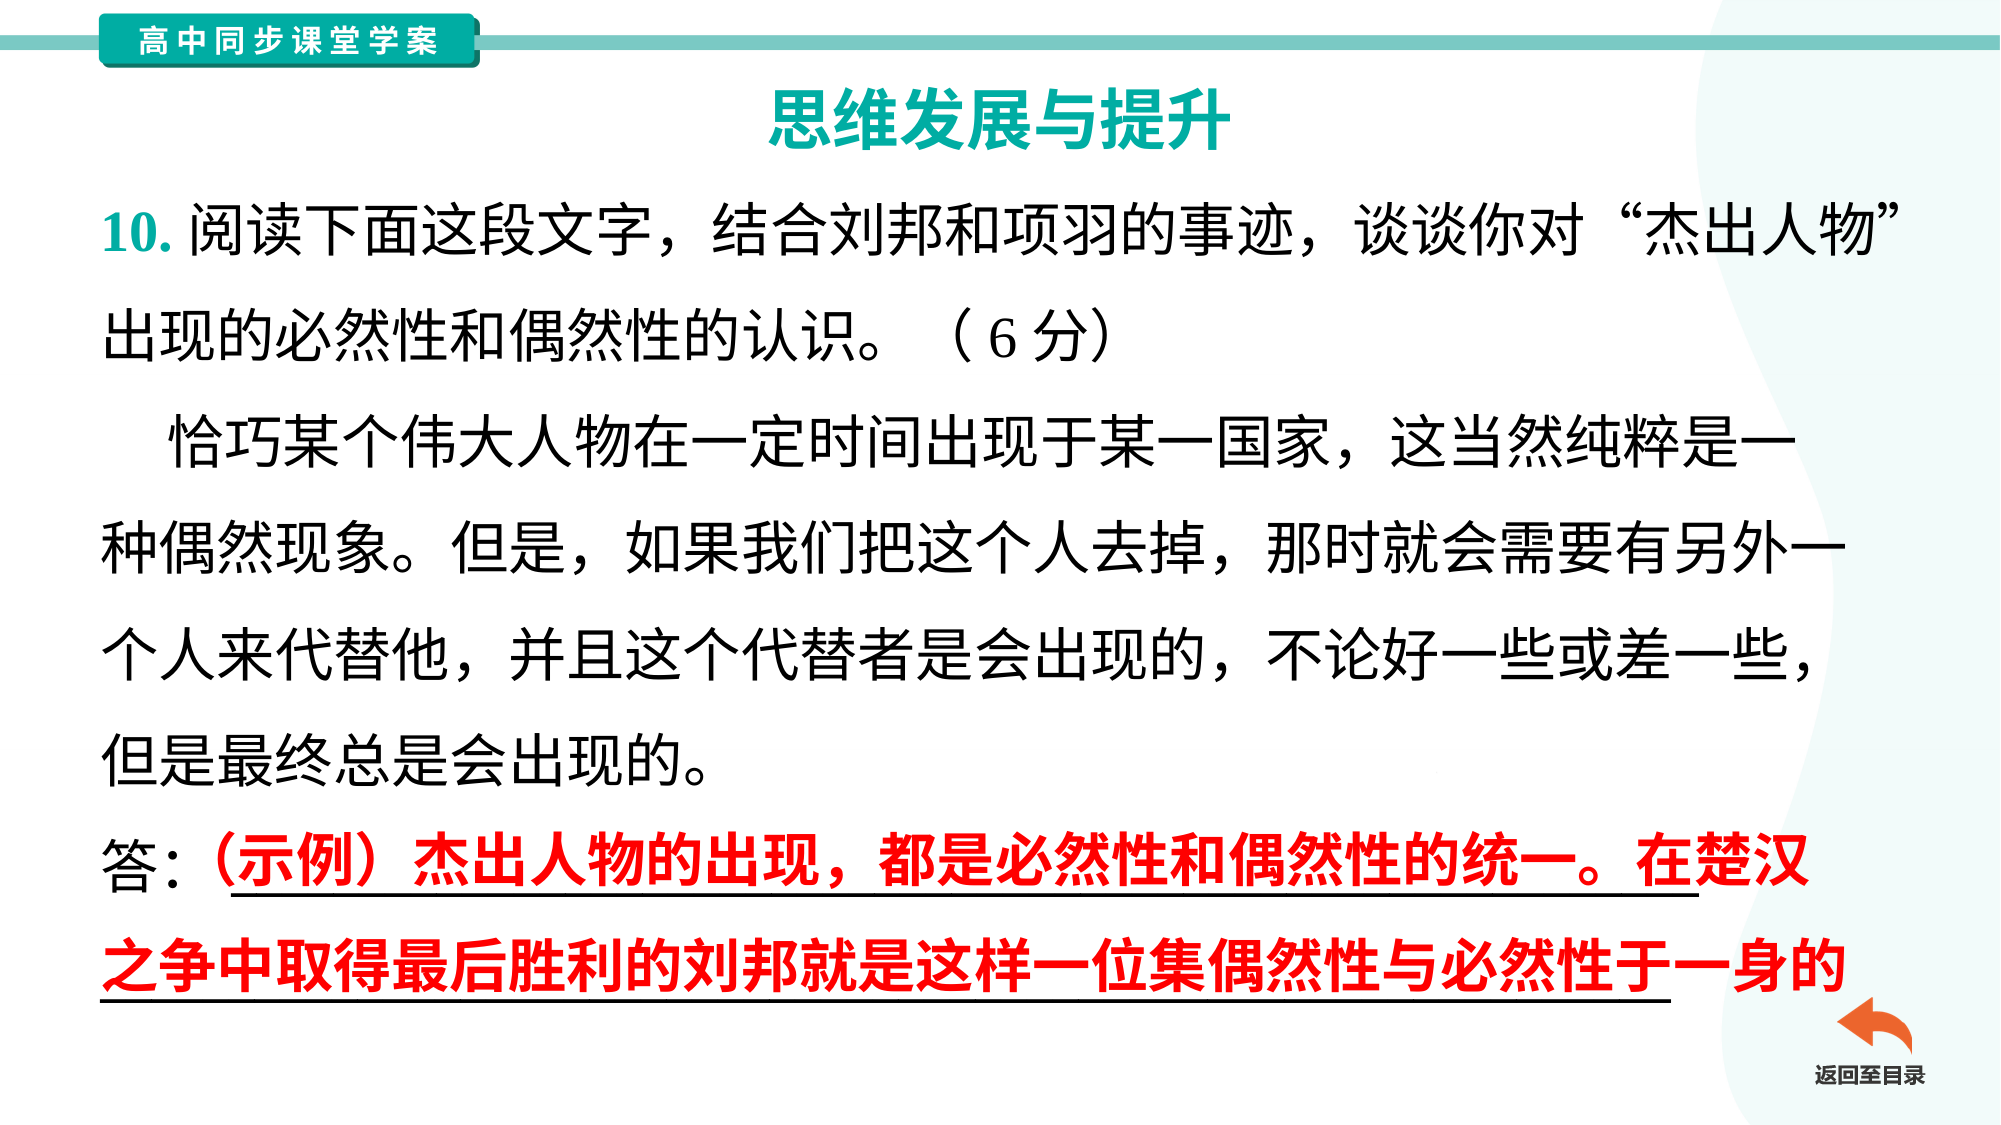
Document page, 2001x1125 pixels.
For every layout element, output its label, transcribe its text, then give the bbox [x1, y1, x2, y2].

text_box 10.阅读下面这段文字，结合刘邦和项羽的事迹，谈谈你对“杰出人物” 出现的必然性和偶然性的认识。（6分） 恰巧某个伟大人物在一定时间出现于某一国家，这当然纯粹是一 种偶然现象。但是，如果我们把这个人去掉，那时就会需要有另外一 个人来代替他，并且这个代替者是会出现的，不论好一些或差一些， 但是最终总是会出现的。 答：_________________________________________________________ _____________________________________________________________ [100, 156, 1899, 786]
text_box 10.阅读下面这段文字，结合刘邦和项羽的事迹，谈谈你对“杰出人物” 出现的必然性和偶然性的认识。（6分） 恰巧某个伟大人物在一定时间出现于某一国家，这当然纯粹是一 种偶然现象。但是，如果我们把这个人去掉，那时就会需要有另外一 个人来代替他，并且这个代替者是会出现的，不论好一些或差一些， 但是最终总是会出现的。 答：_________________________________________________________ _____________________________________________________________ [100, 999, 1899, 1007]
picture [0, 0, 2000, 1125]
text_box 思维发展与提升 [100, 76, 1899, 156]
text_box （示例）杰出人物的出现，都是必然性和偶然性的统一。在楚汉 之争中取得最后胜利的刘邦就是这样一位集偶然性与必然性于一身的 [100, 786, 1899, 999]
